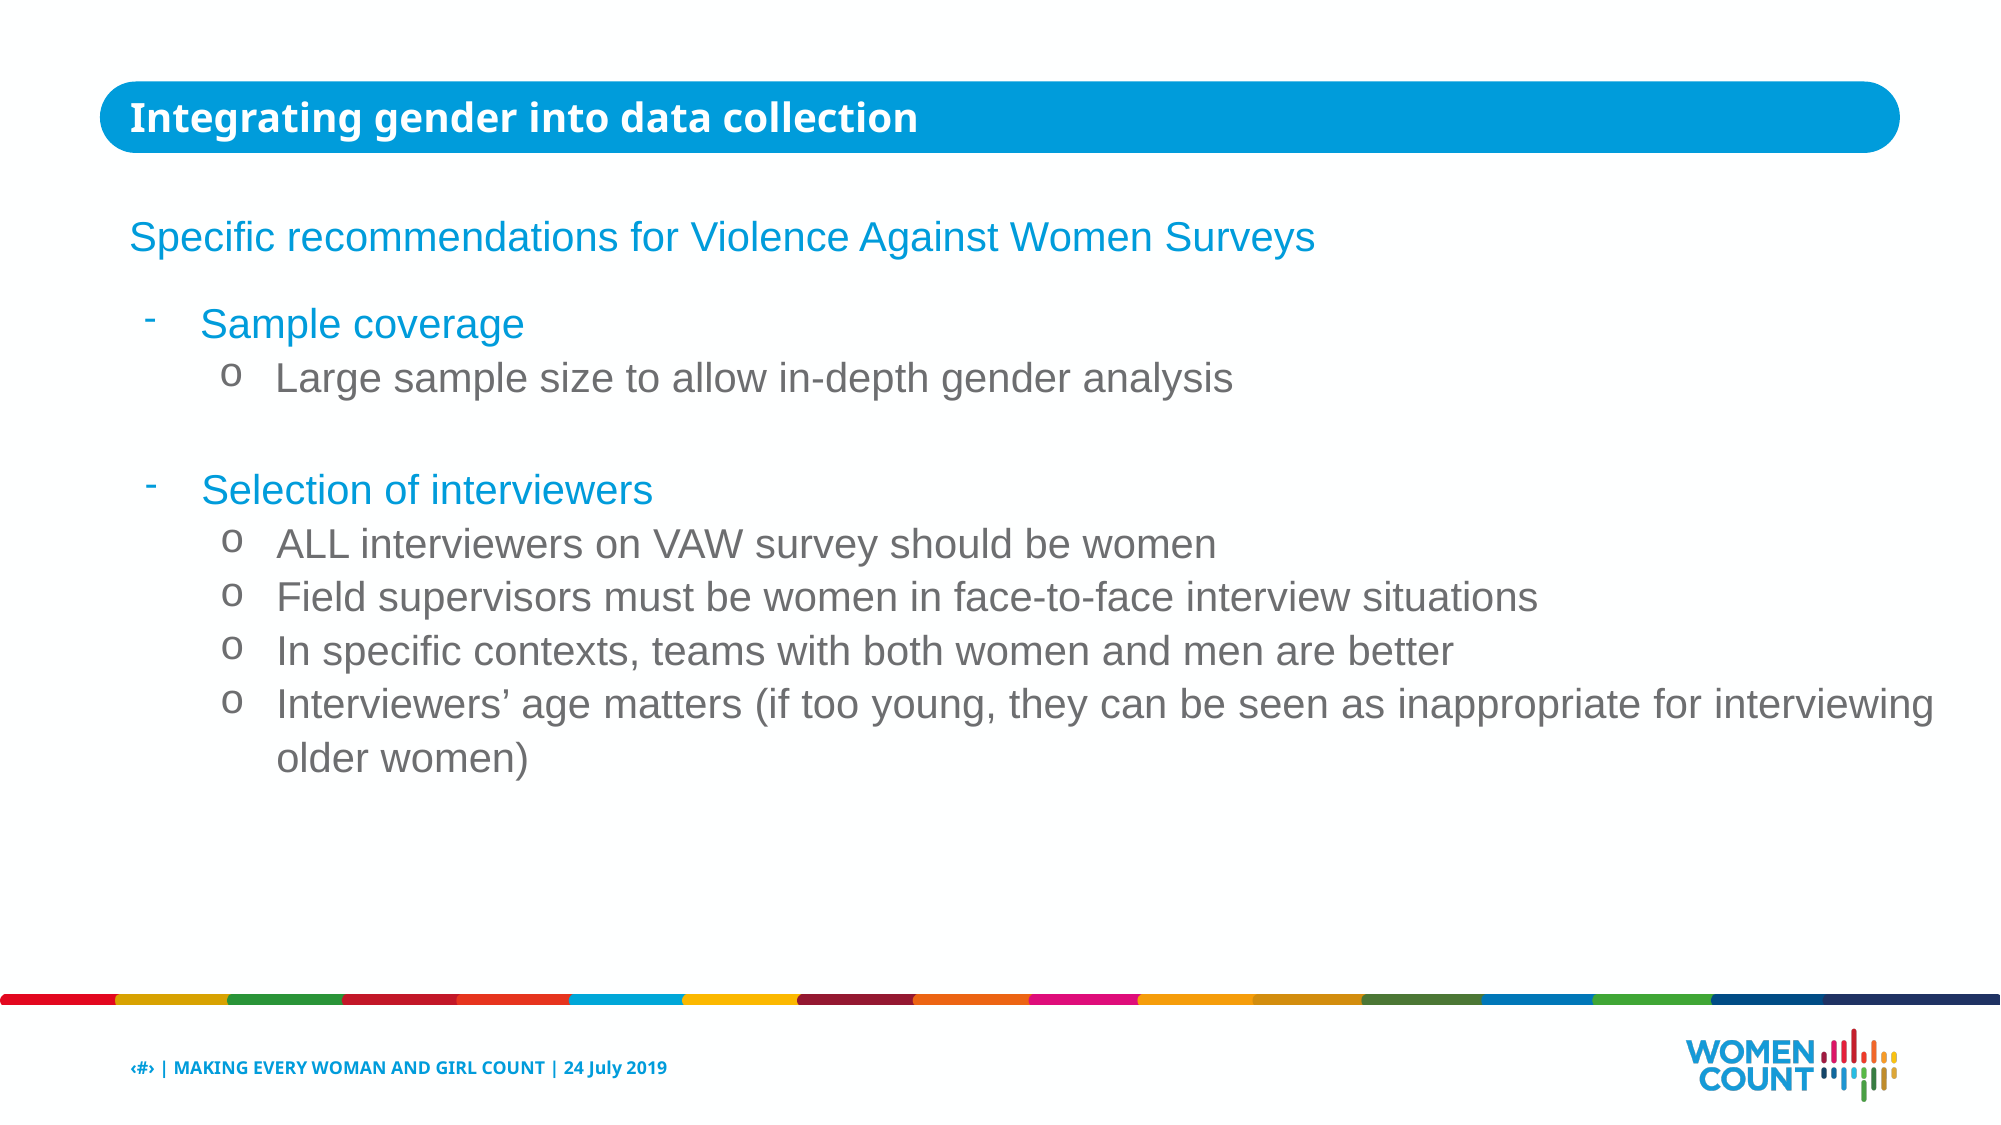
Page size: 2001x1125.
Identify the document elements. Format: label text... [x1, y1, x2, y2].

text_box Selection of interviewers ALL interviewers on VAW survey should be women Field supervisors must be women in face-to-face interview situations In specific contexts, teams with both women and men are better Interviewers’ age matters (if too young, they can be seen as inappropriate for interviewing older women) [130, 452, 1952, 788]
list Integrating gender into data collection [130, 92, 1872, 191]
text_box Sample coverage Large sample size to allow in-depth gender analysis [129, 286, 1950, 408]
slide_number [130, 1056, 1198, 1078]
list Specific recommendations for Violence Against Women Surveys [129, 209, 1871, 260]
